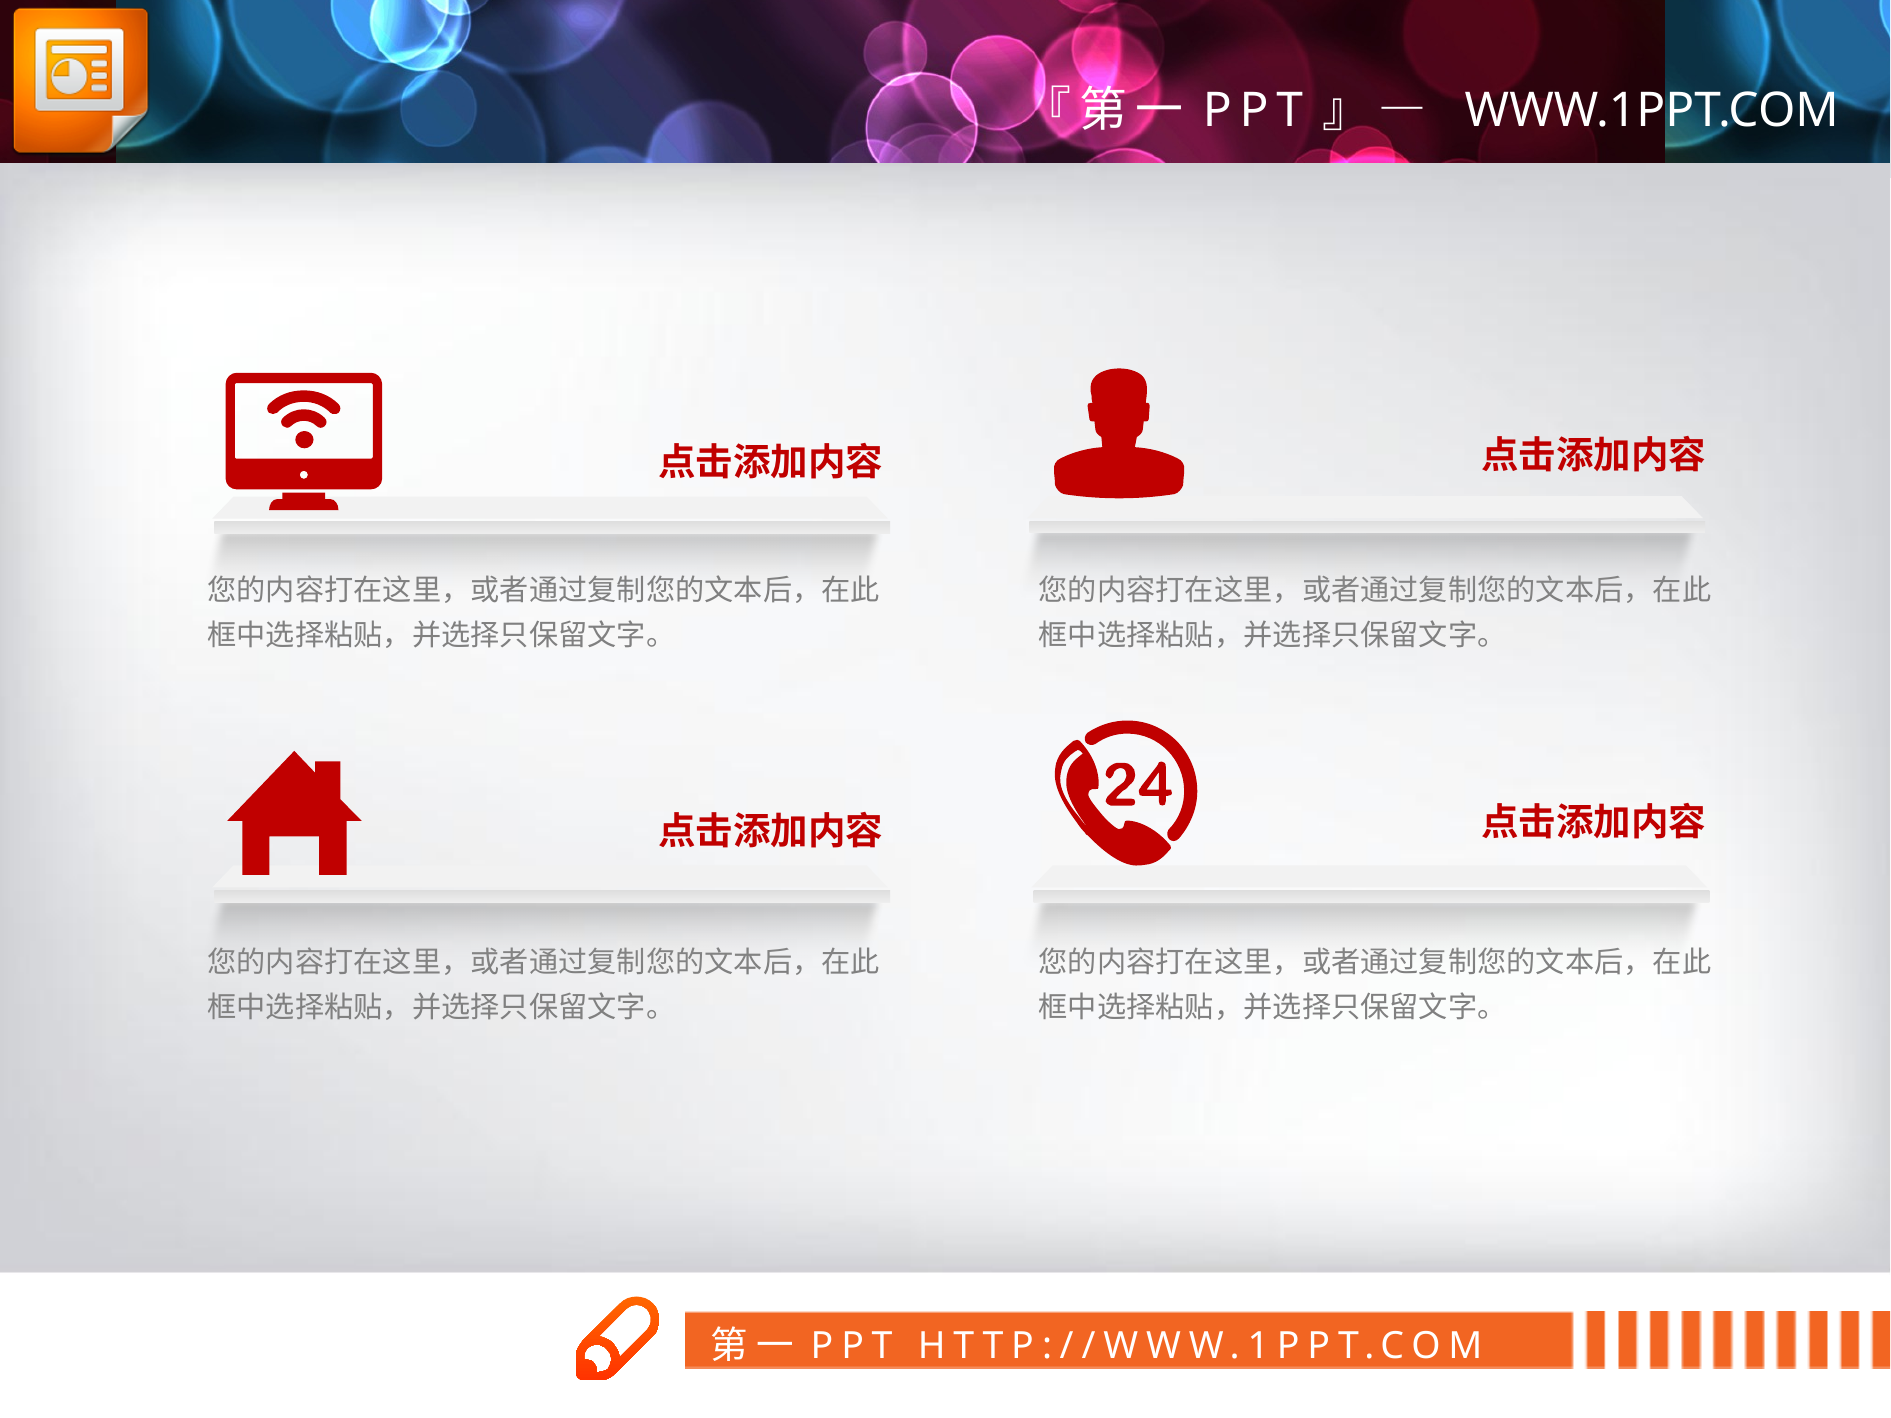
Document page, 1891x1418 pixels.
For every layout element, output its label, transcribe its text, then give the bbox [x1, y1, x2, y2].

text_box 点击添加内容 [1465, 790, 1721, 850]
text_box 您的内容打在这里，或者通过复制您的文本后，在此框中选择粘贴，并选择只保留文字。 [1024, 553, 1729, 659]
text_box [1007, 865, 1710, 996]
text_box 您的内容打在这里，或者通过复制您的文本后，在此框中选择粘贴，并选择只保留文字。 [1024, 925, 1729, 1031]
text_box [188, 865, 891, 996]
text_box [225, 372, 383, 511]
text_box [188, 496, 891, 627]
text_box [1050, 720, 1198, 868]
text_box [227, 750, 362, 863]
text_box 点击添加内容 [1465, 424, 1721, 484]
picture [0, 0, 1891, 1275]
picture [685, 1311, 1891, 1369]
text_box 点击添加内容 [643, 799, 898, 860]
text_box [1003, 495, 1706, 626]
text_box 您的内容打在这里，或者通过复制您的文本后，在此框中选择粘贴，并选择只保留文字。 [192, 553, 898, 659]
text_box 您的内容打在这里，或者通过复制您的文本后，在此框中选择粘贴，并选择只保留文字。 [192, 925, 898, 1031]
text_box [1054, 368, 1185, 494]
text_box 点击添加内容 [643, 430, 898, 491]
